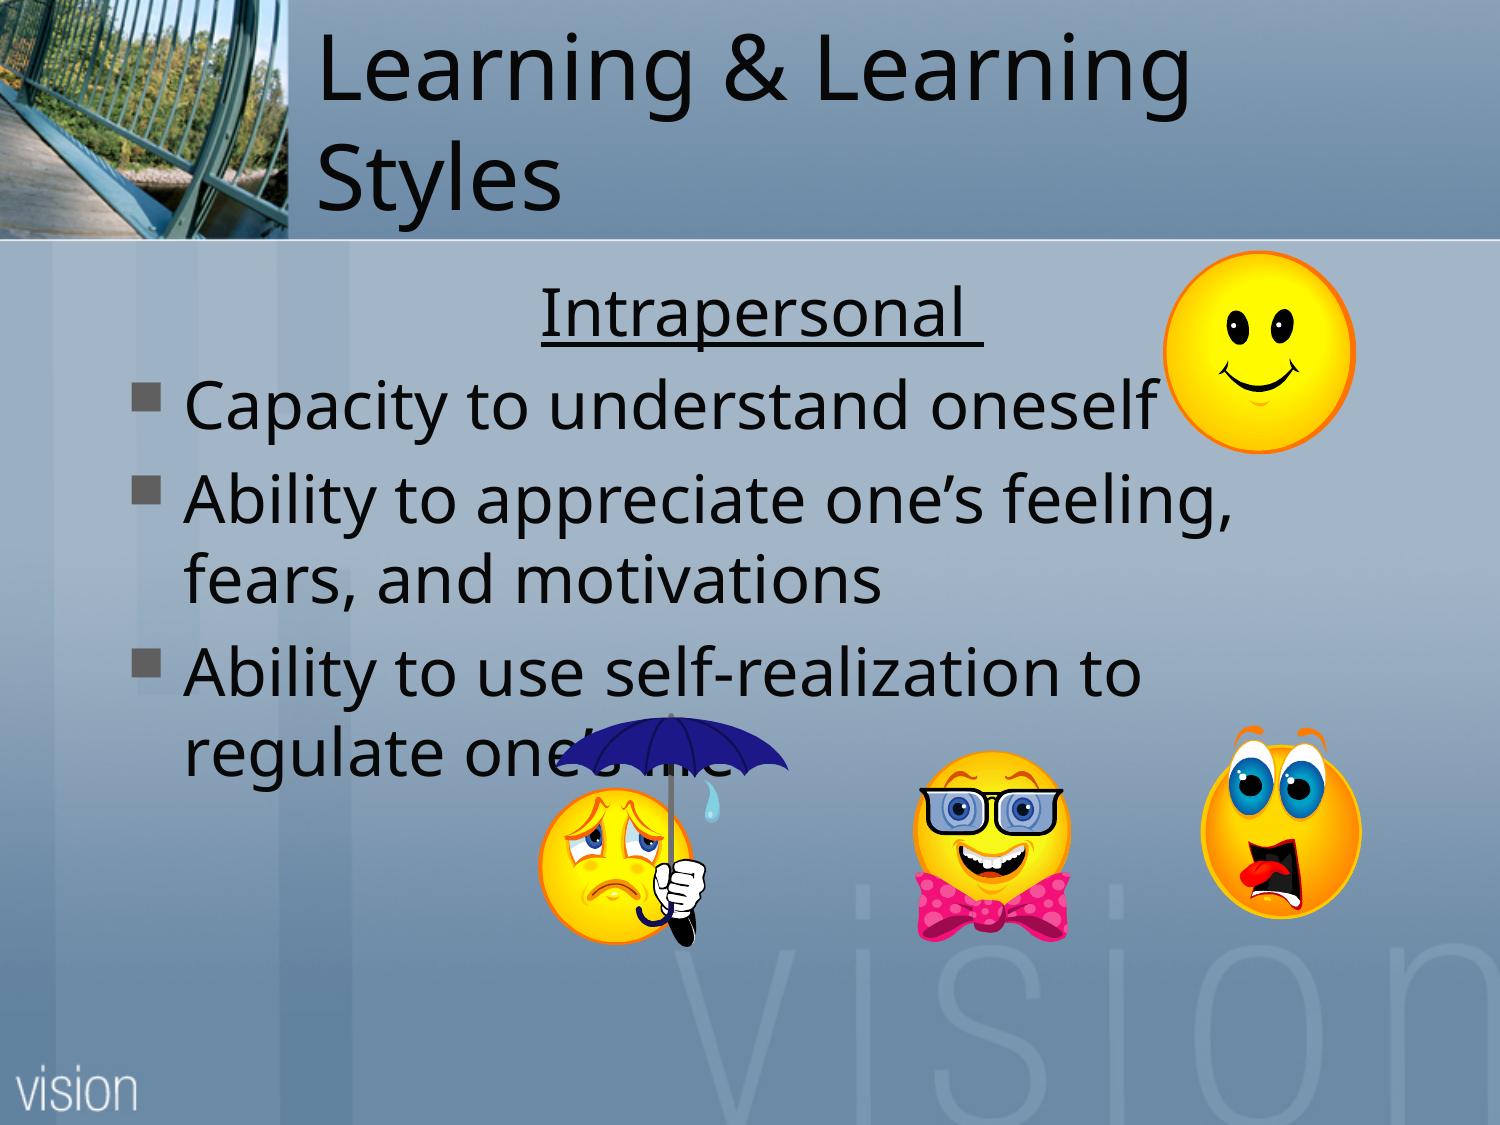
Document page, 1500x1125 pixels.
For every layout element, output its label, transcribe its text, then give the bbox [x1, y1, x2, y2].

title Learning & Learning Styles [299, 30, 1462, 207]
list Intrapersonal Capacity to understand oneself Ability to appreciate one’s feeling, fears, and motivations Ability to use self-realization to regulate one’s life [112, 262, 1413, 1096]
picture [0, 0, 1500, 1125]
